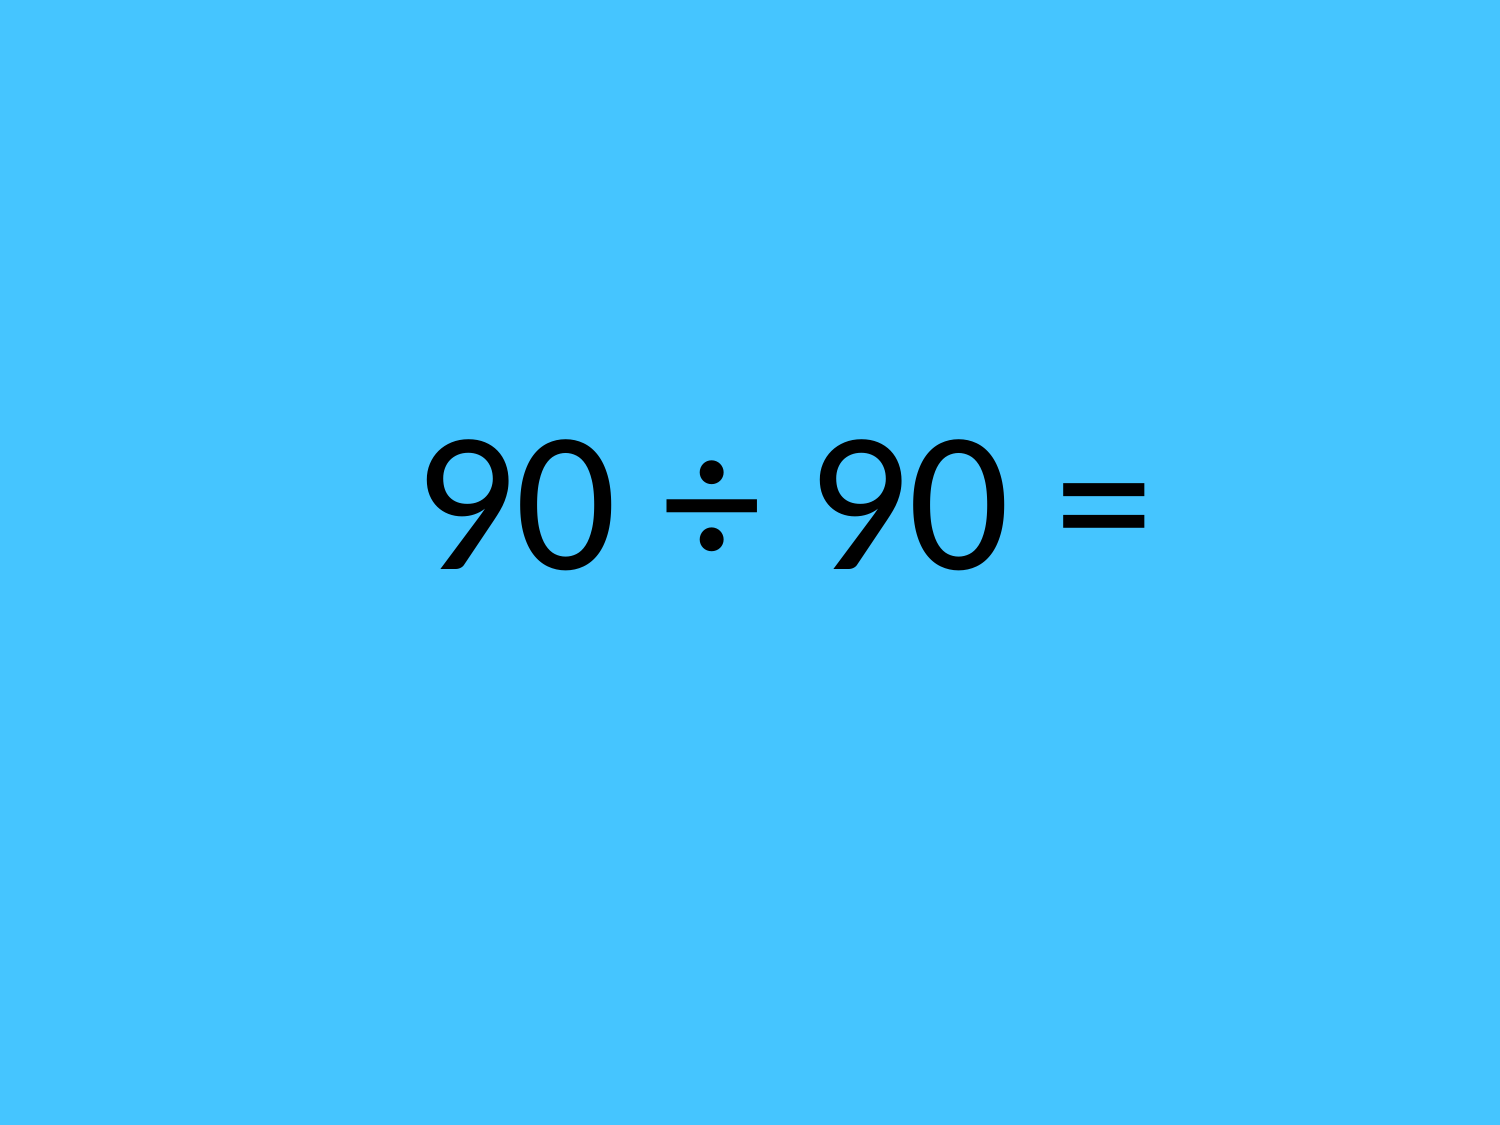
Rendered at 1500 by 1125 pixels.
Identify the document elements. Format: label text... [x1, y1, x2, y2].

text_box 90 ÷ 90 = [399, 362, 1288, 618]
